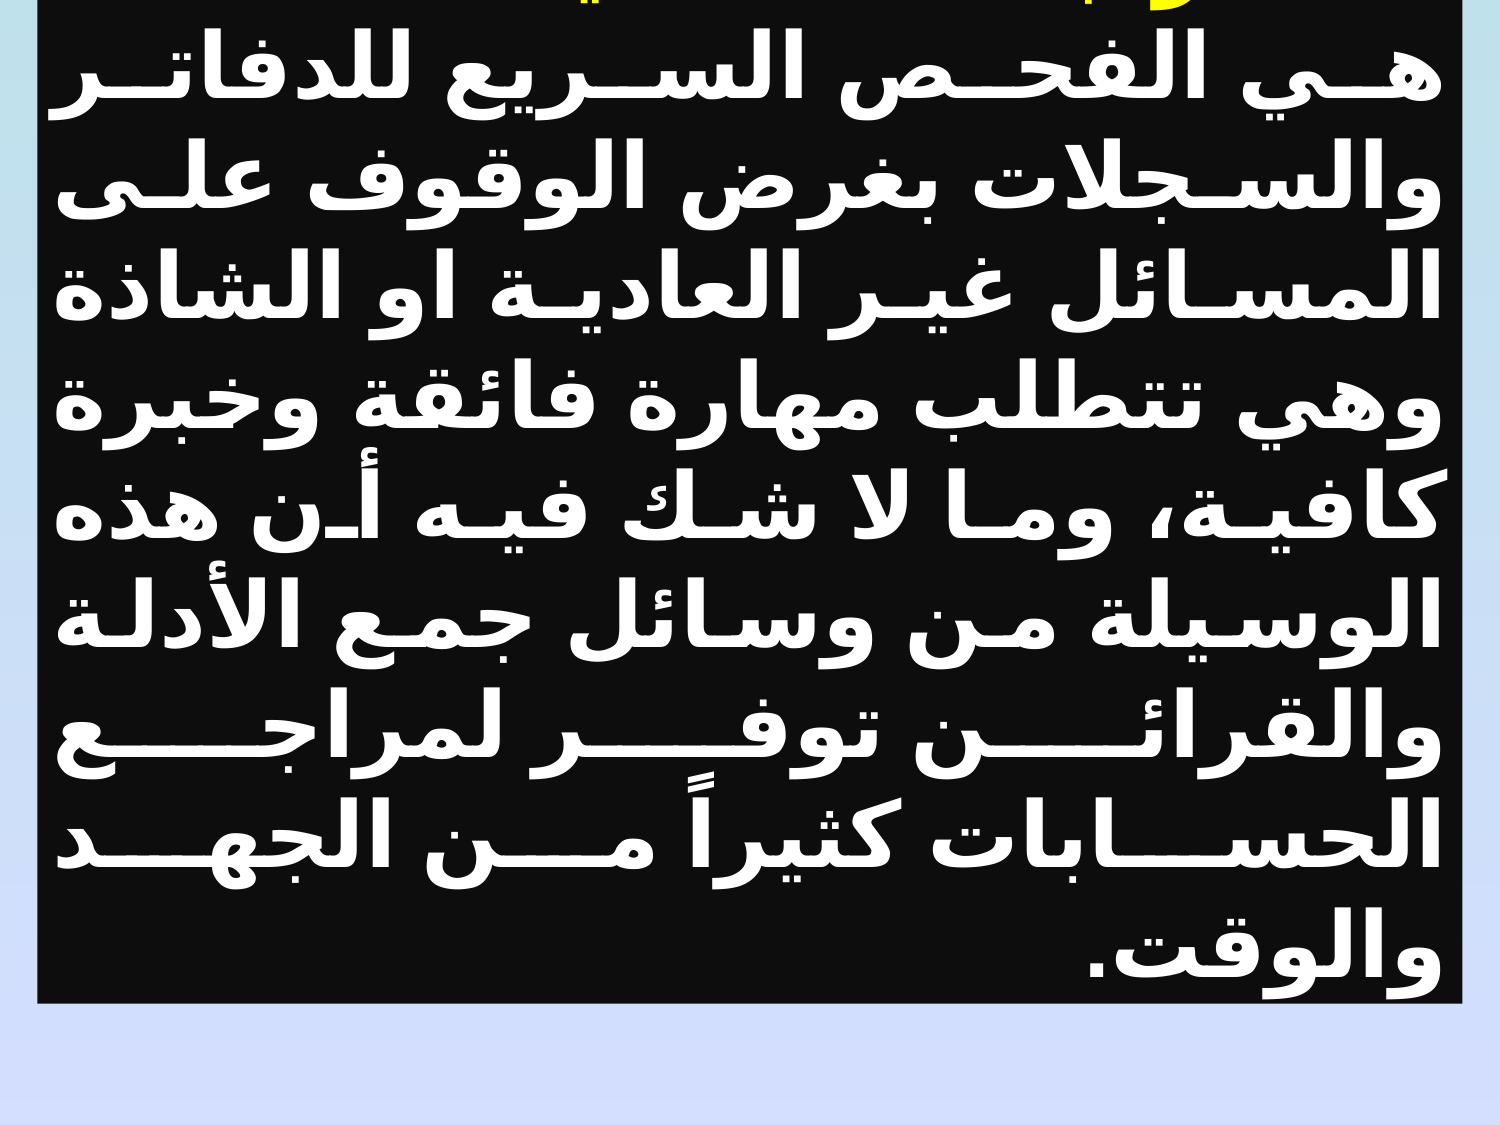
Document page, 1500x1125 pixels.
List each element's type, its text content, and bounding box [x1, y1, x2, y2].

text_box 4- المراجعة الانتقادية هي الفحص السريع للدفاتر والسجلات بغرض الوقوف على المسائل غير العادية او الشاذة وهي تتطلب مهارة فائقة وخبرة كافية، وما لا شك فيه أن هذه الوسيلة من وسائل جمع الأدلة والقرائن توفر لمراجع الحسابات كثيراً من الجهد والوقت. [37, 0, 1463, 1004]
